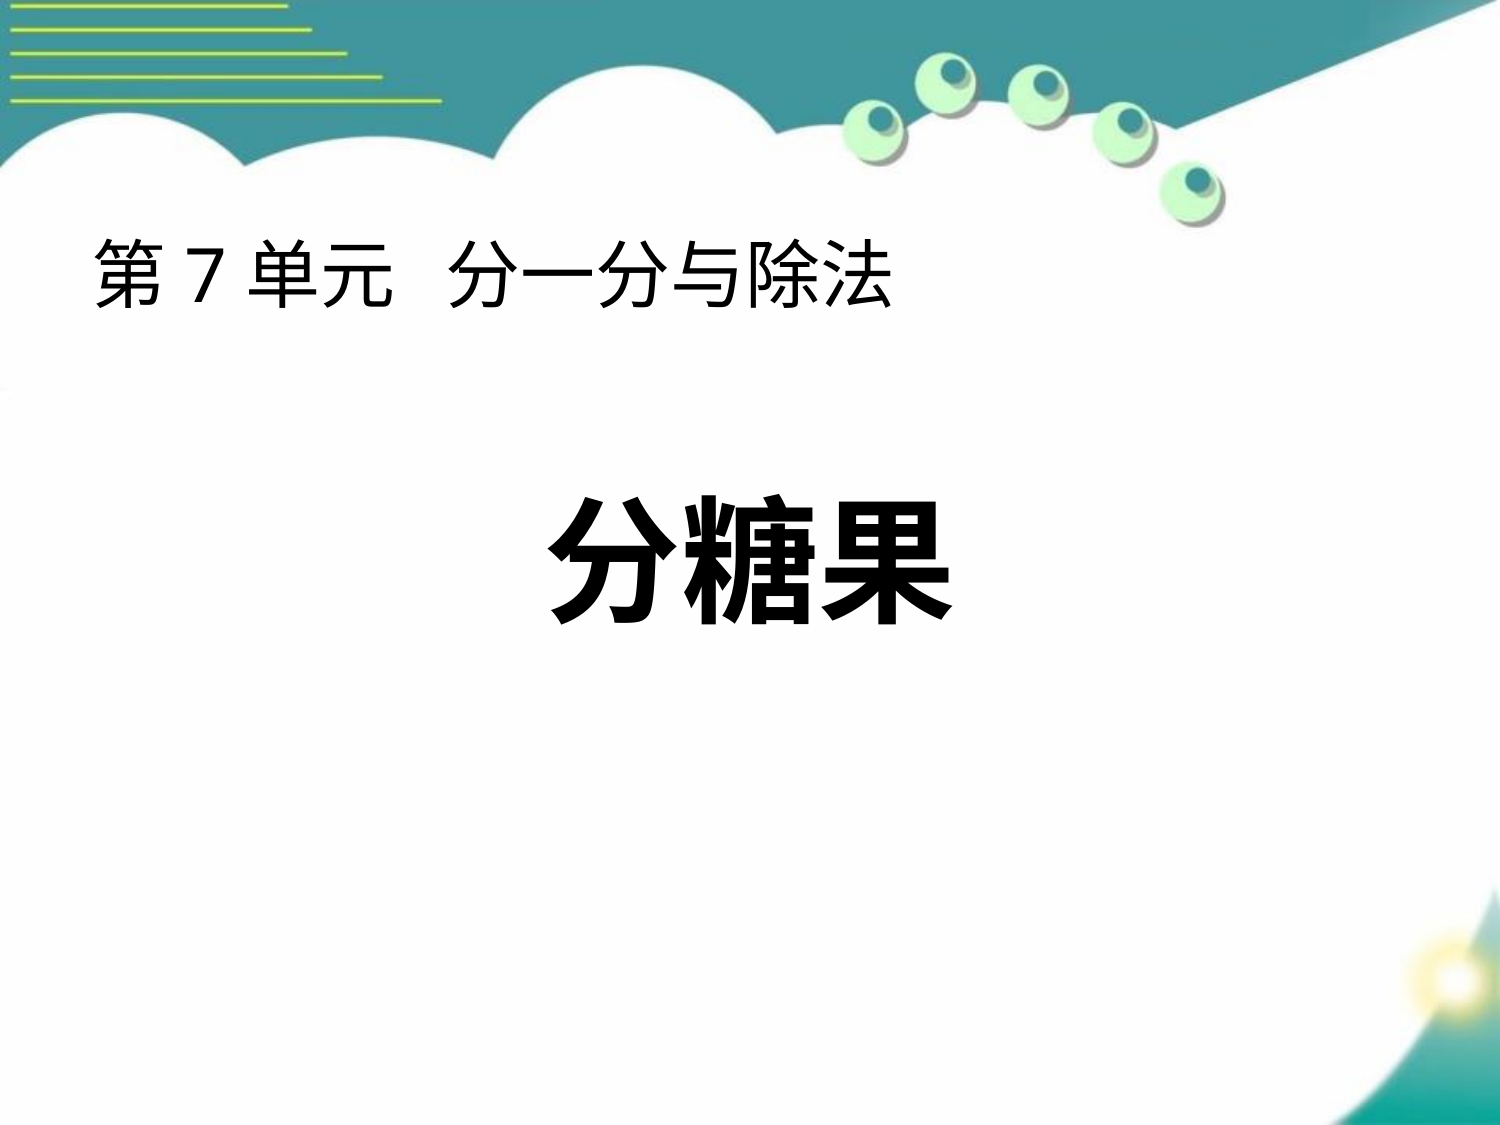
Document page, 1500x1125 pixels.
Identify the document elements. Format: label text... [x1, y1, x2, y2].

text_box 分糖果 [0, 468, 1500, 648]
text_box 第7单元 分一分与除法 [76, 219, 1142, 325]
picture [0, 0, 1500, 468]
picture [0, 648, 1500, 1125]
